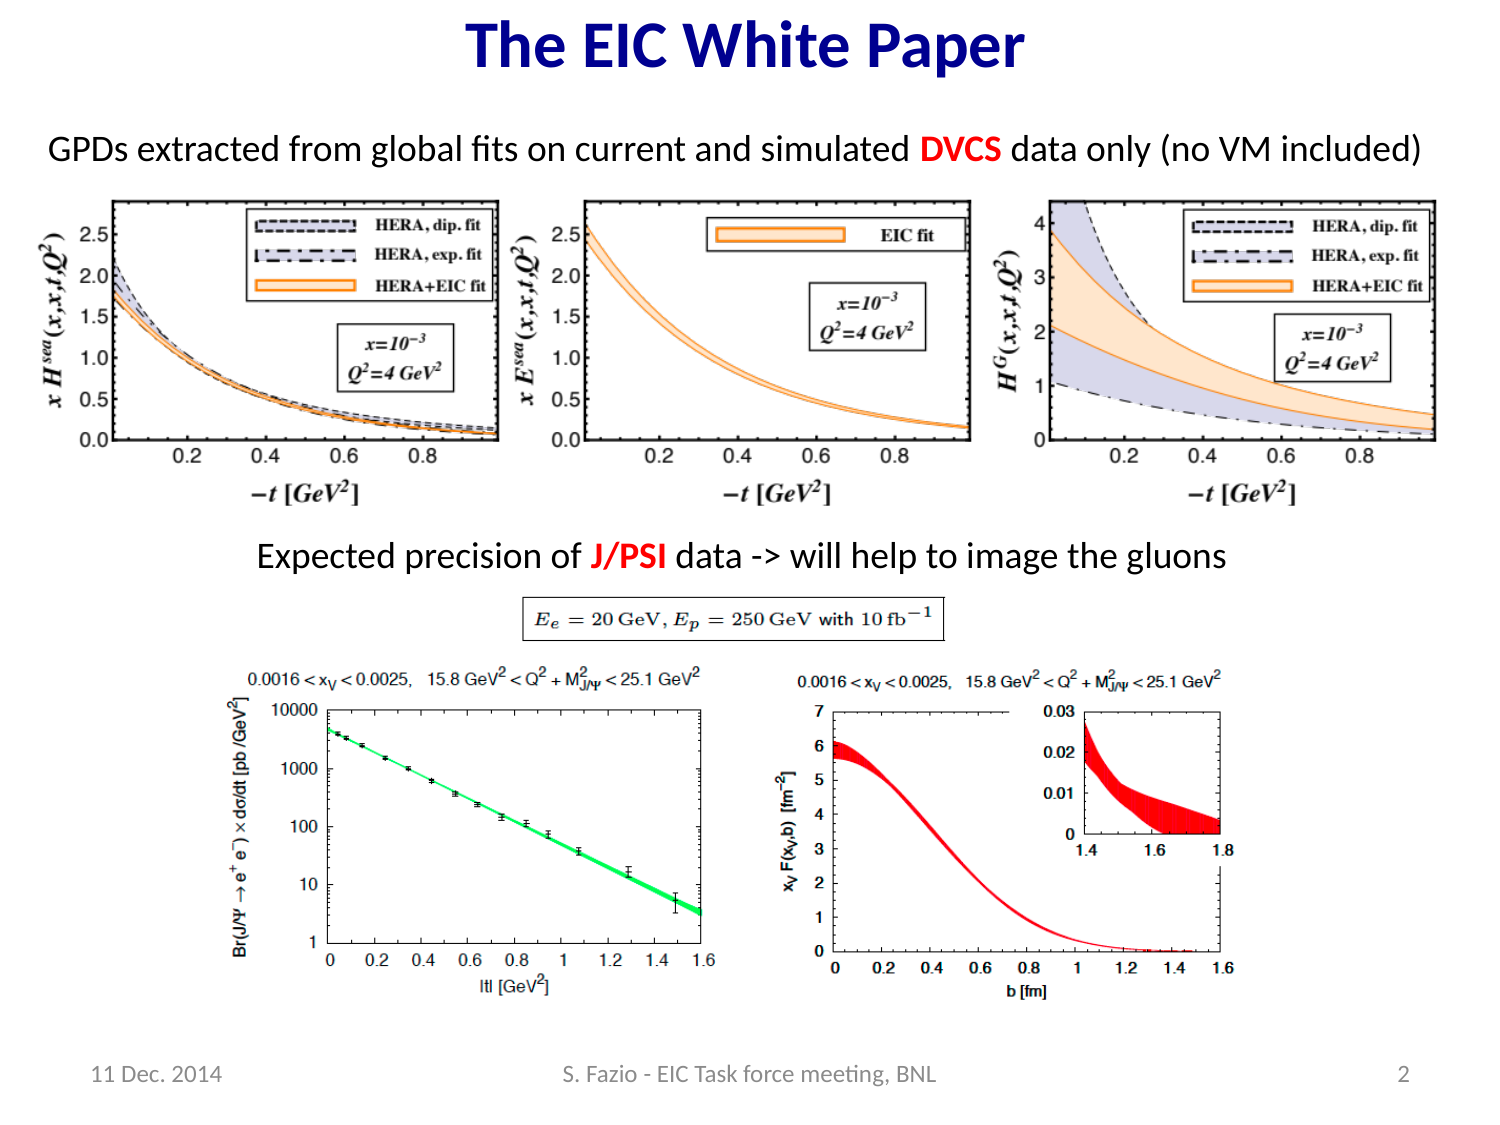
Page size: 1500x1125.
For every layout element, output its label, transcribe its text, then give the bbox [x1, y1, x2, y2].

footer S. Fazio - EIC Task force meeting, BNL [512, 1042, 988, 1103]
text_box GPDs extracted from global fits on current and simulated DVCS data only (no VM included) [33, 116, 1455, 177]
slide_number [75, 1042, 425, 1103]
picture [35, 195, 501, 506]
slide_number 2 [1074, 1042, 1425, 1103]
picture [507, 195, 1438, 506]
text_box The EIC White Paper [450, 0, 1042, 89]
text_box Expected precision of J/PSI data -> will help to image the gluons [241, 524, 1260, 577]
picture [206, 579, 1269, 1026]
